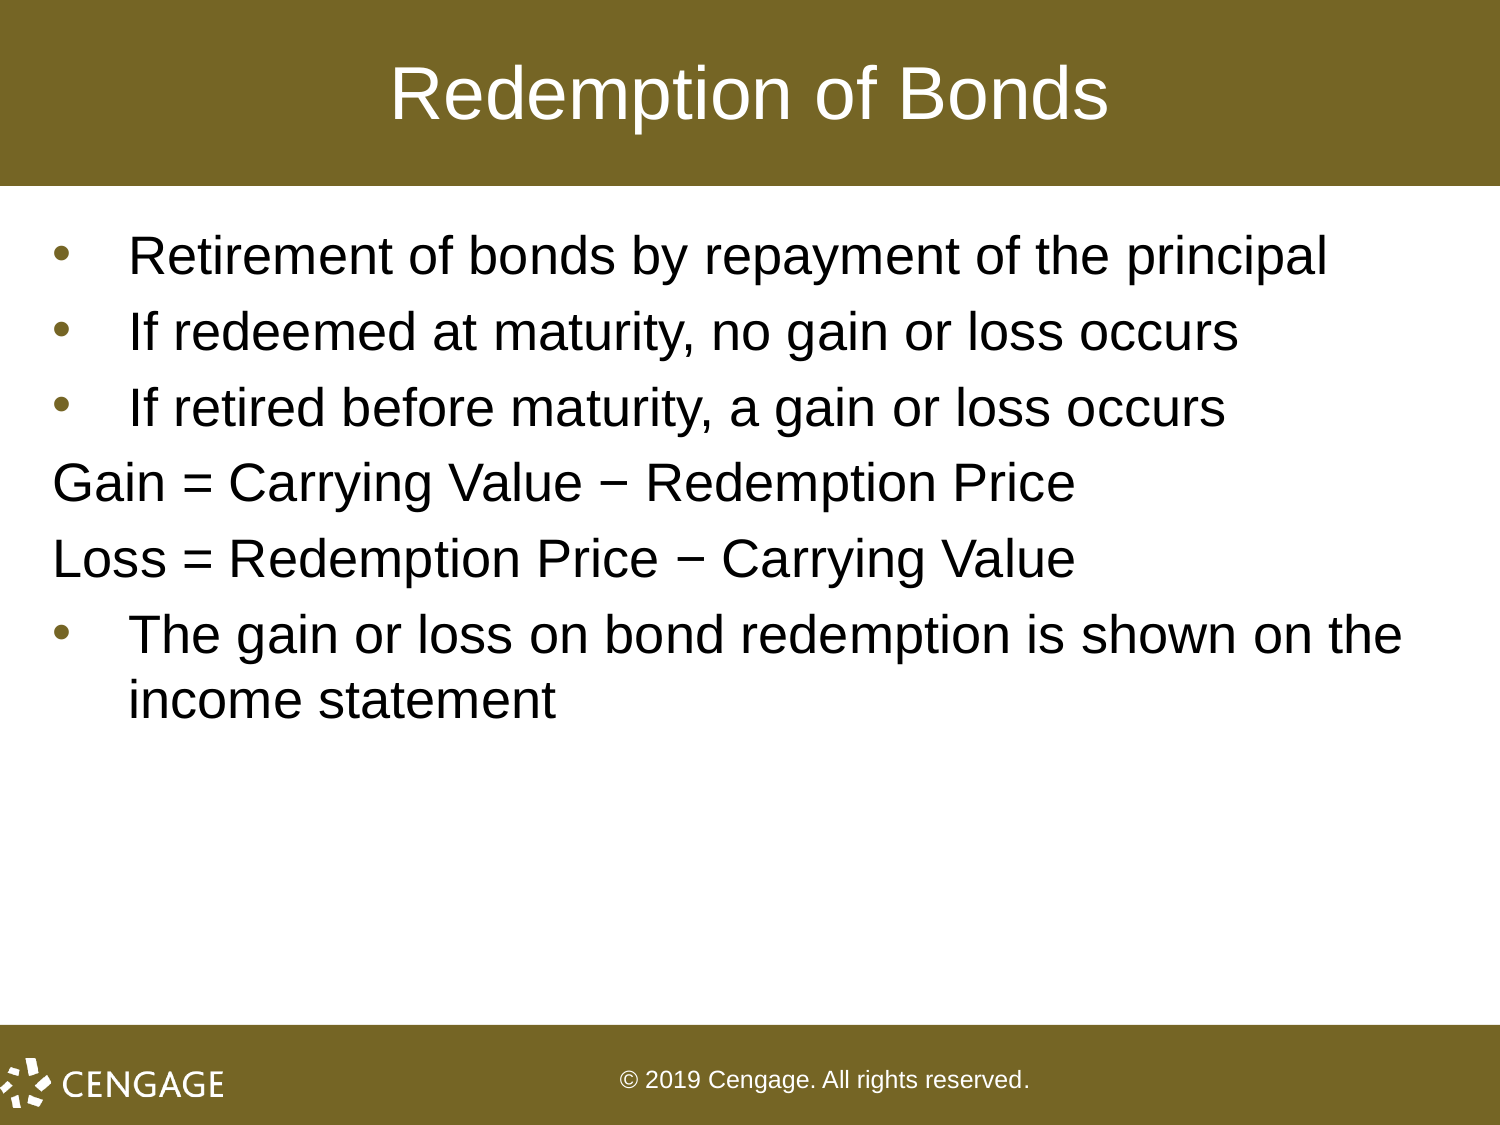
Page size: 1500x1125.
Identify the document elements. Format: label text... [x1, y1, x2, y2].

picture [0, 1058, 223, 1108]
list Retirement of bonds by repayment of the principal If redeemed at maturity, no gain or loss occurs If retired before maturity, a gain or loss occurs Gain = Carrying Value − Redemption Price Loss = Redemption Price − Carrying Value The gain or loss on bond redemption is shown on the income statement [37, 212, 1475, 1005]
title Redemption of Bonds [7, 4, 1493, 175]
